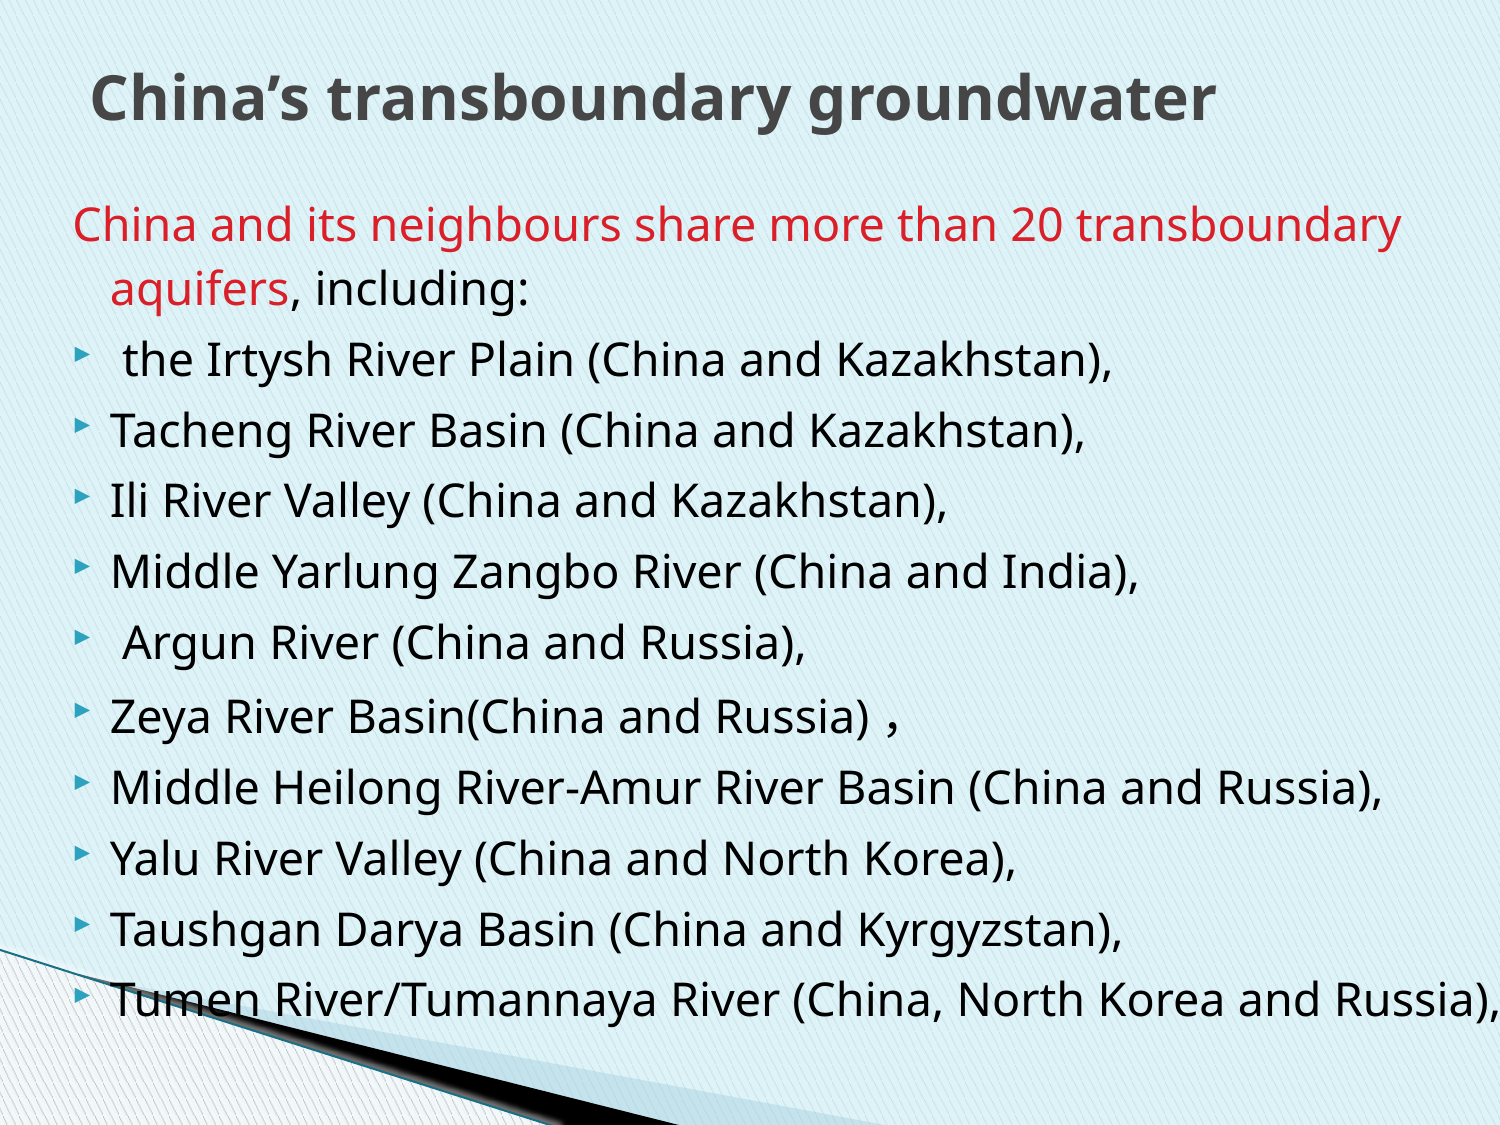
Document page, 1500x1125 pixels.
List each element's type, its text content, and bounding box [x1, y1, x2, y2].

list China and its neighbours share more than 20 transboundary aquifers, including: the Irtysh River Plain (China and Kazakhstan), Tacheng River Basin (China and Kazakhstan), Ili River Valley (China and Kazakhstan), Middle Yarlung Zangbo River (China and India), Argun River (China and Russia), Zeya River Basin(China and Russia)， Middle Heilong River-Amur River Basin (China and Russia), Yalu River Valley (China and North Korea), Taushgan Darya Basin (China and Kyrgyzstan), Tumen River/Tumannaya River (China, North Korea and Russia), [41, 184, 1500, 1047]
title China’s transboundary groundwater [75, 45, 1459, 233]
